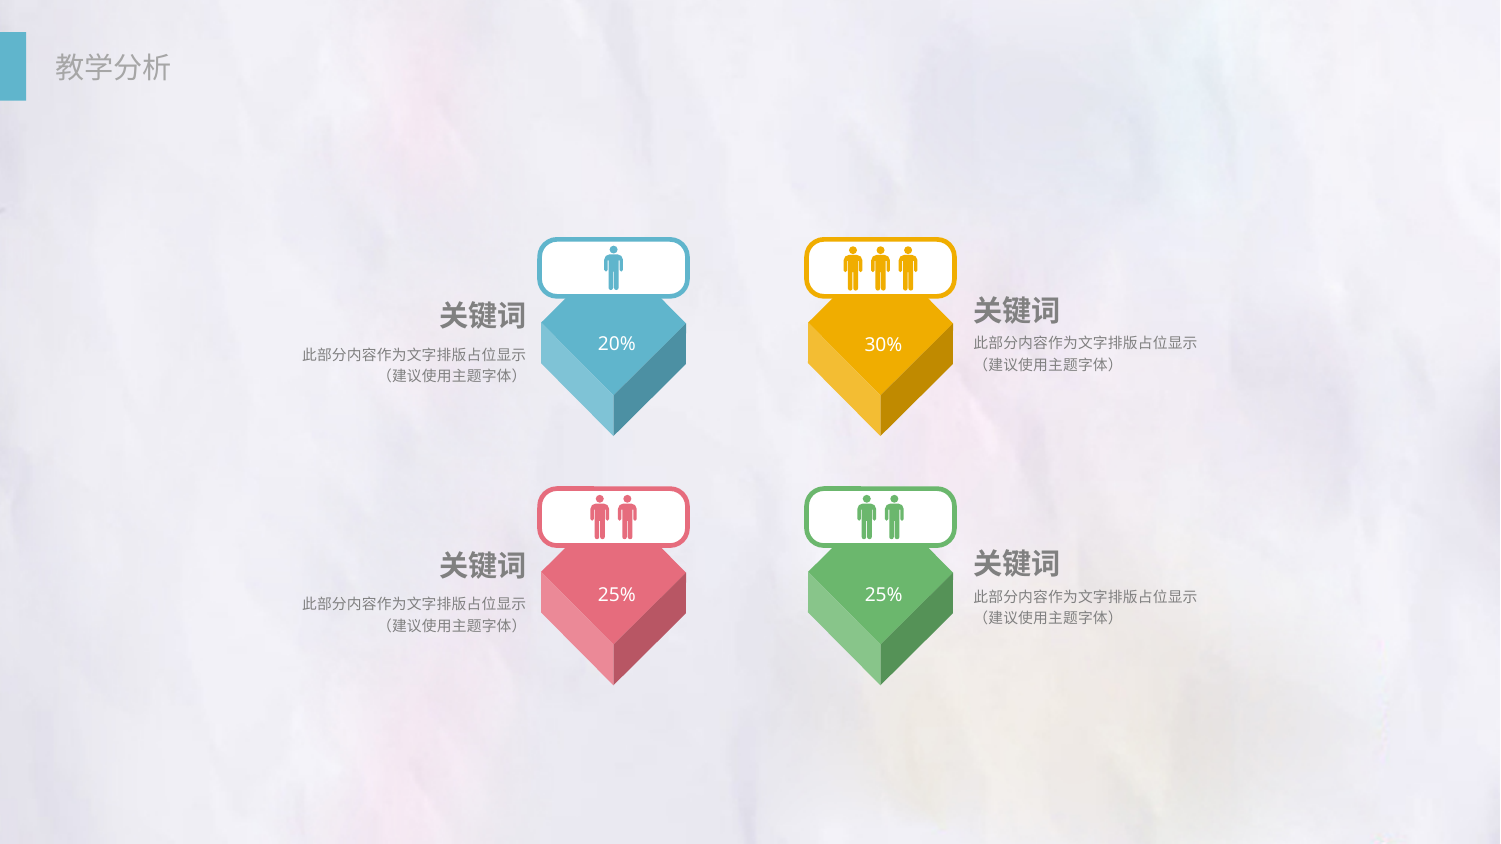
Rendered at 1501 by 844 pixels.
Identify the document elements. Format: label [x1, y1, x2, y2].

picture [0, 0, 1500, 844]
text_box [806, 239, 1219, 659]
text_box [282, 239, 688, 659]
